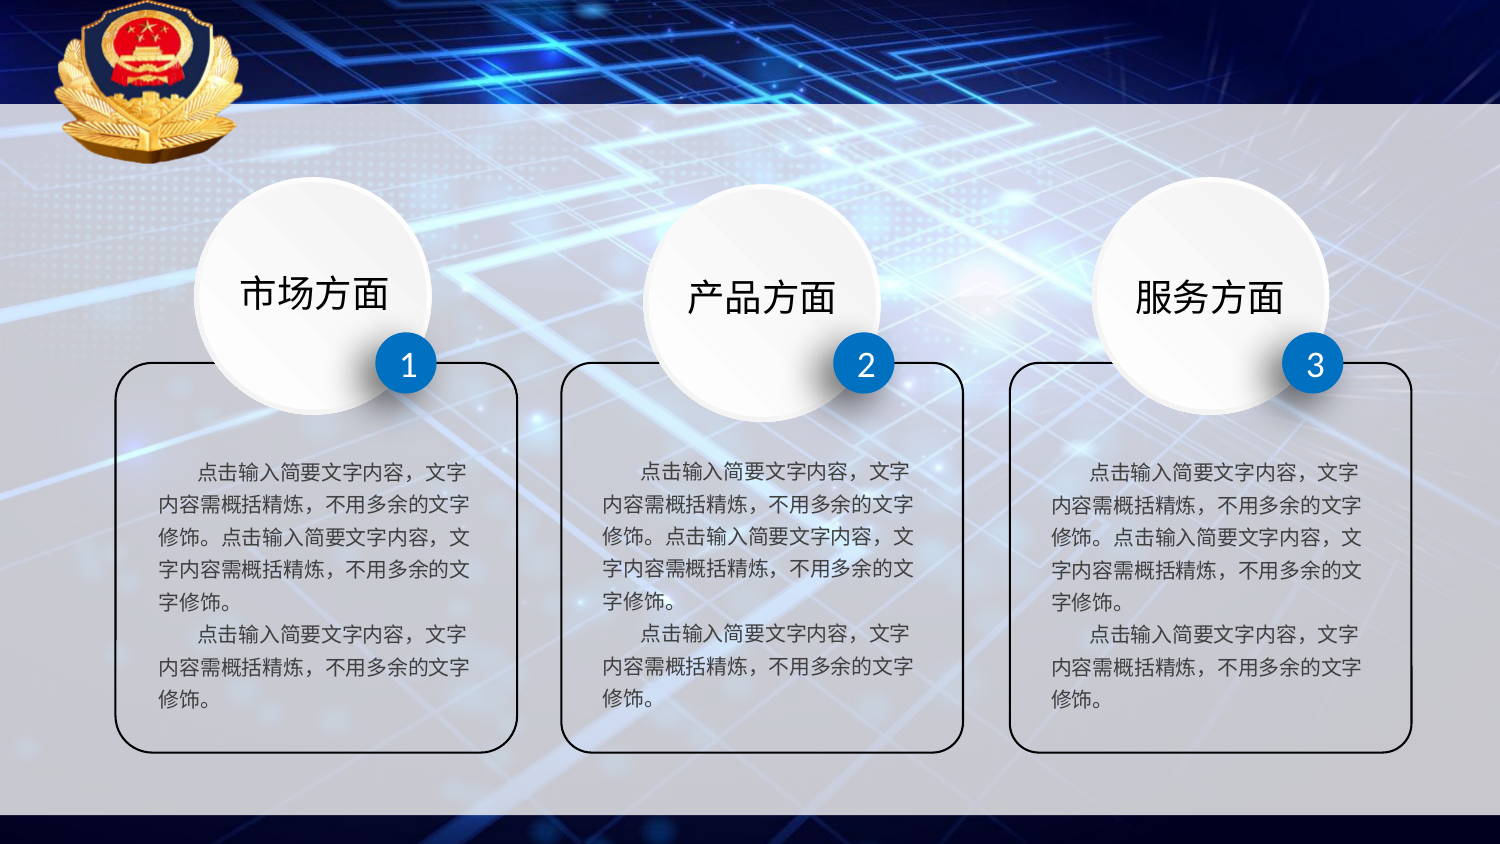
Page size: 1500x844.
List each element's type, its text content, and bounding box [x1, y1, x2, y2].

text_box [643, 184, 882, 423]
picture [0, 0, 1500, 164]
text_box [113, 360, 520, 755]
text_box 2 [887, 339, 897, 387]
text_box 点击输入简要文字内容，文字内容需概括精炼，不用多余的文字修饰。点击输入简要文字内容，文字内容需概括精炼，不用多余的文字修饰。 点击输入简要文字内容，文字内容需概括精炼，不用多余的文字修饰。 [602, 451, 922, 711]
text_box [559, 360, 966, 755]
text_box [1091, 176, 1330, 415]
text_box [193, 176, 432, 415]
text_box 3 [1335, 338, 1346, 387]
text_box [1007, 360, 1414, 755]
text_box 点击输入简要文字内容，文字内容需概括精炼，不用多余的文字修饰。点击输入简要文字内容，文字内容需概括精炼，不用多余的文字修饰。 点击输入简要文字内容，文字内容需概括精炼，不用多余的文字修饰。 [1051, 452, 1371, 712]
text_box 点击输入简要文字内容，文字内容需概括精炼，不用多余的文字修饰。点击输入简要文字内容，文字内容需概括精炼，不用多余的文字修饰。 点击输入简要文字内容，文字内容需概括精炼，不用多余的文字修饰。 [158, 452, 478, 712]
picture [0, 816, 1500, 844]
